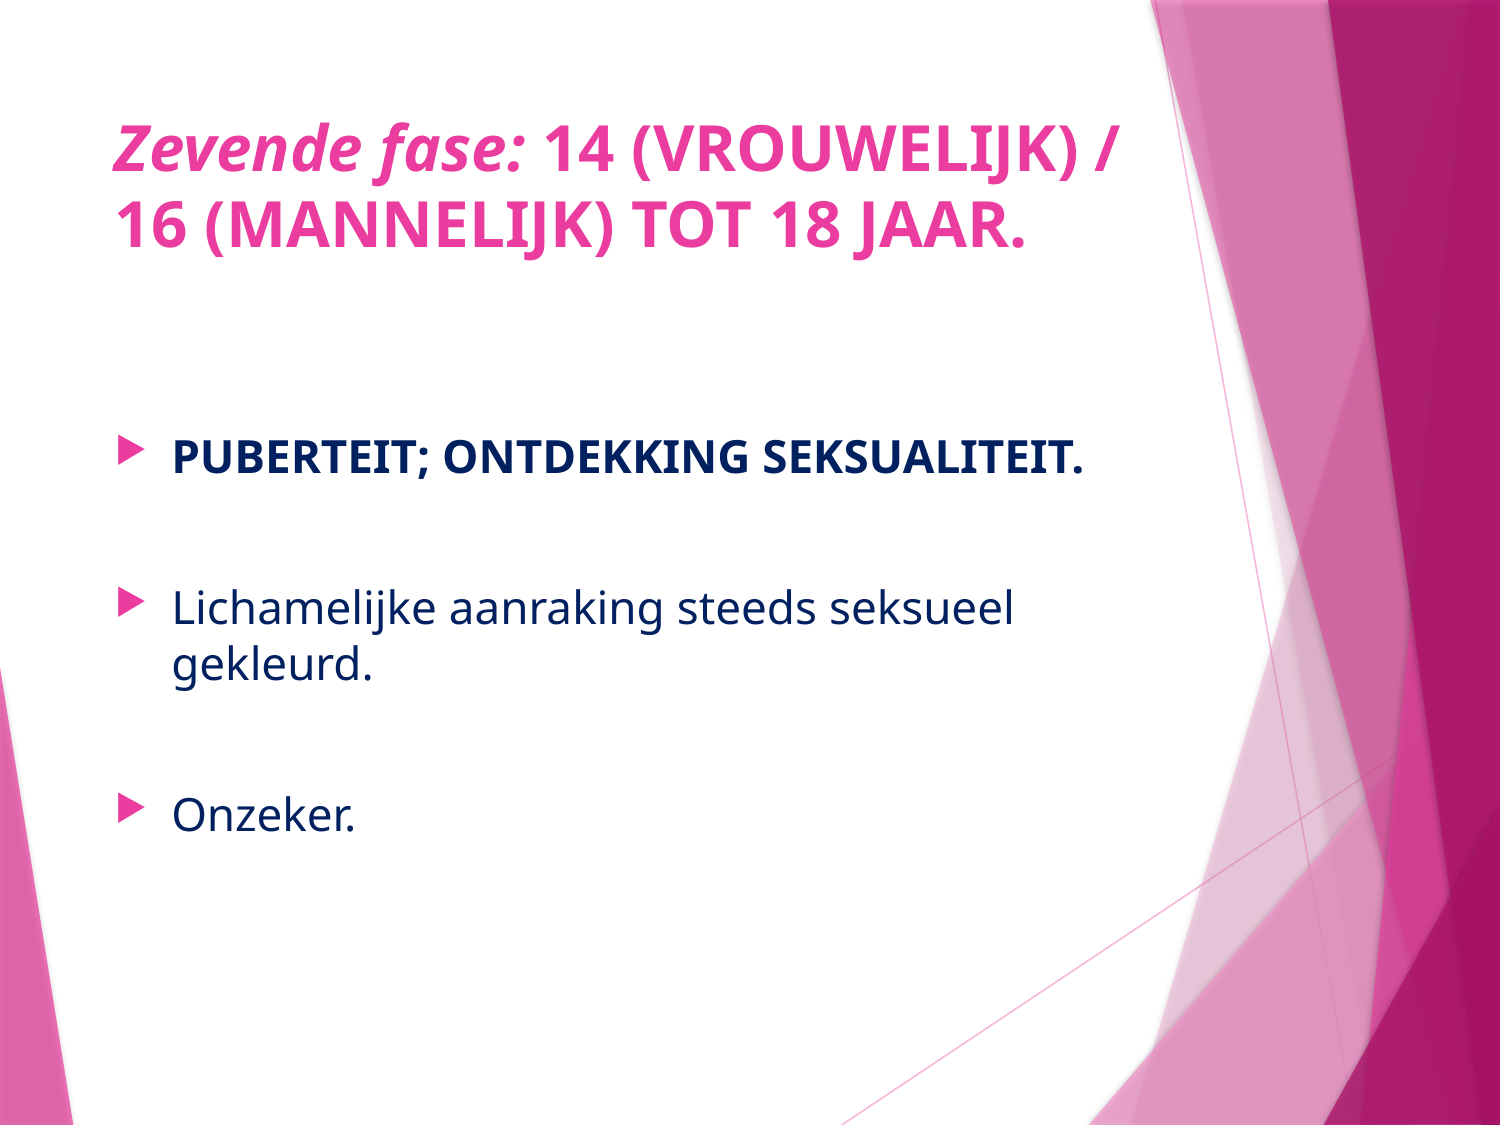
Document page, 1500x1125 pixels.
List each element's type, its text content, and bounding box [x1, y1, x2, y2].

list PUBERTEIT; ONTDEKKING SEKSUALITEIT. Lichamelijke aanraking steeds seksueel gekleurd. Onzeker. [99, 354, 1142, 992]
title Zevende fase: 14 (VROUWELIJK) / 16 (MANNELIJK) TOT 18 JAAR. [99, 99, 1142, 317]
